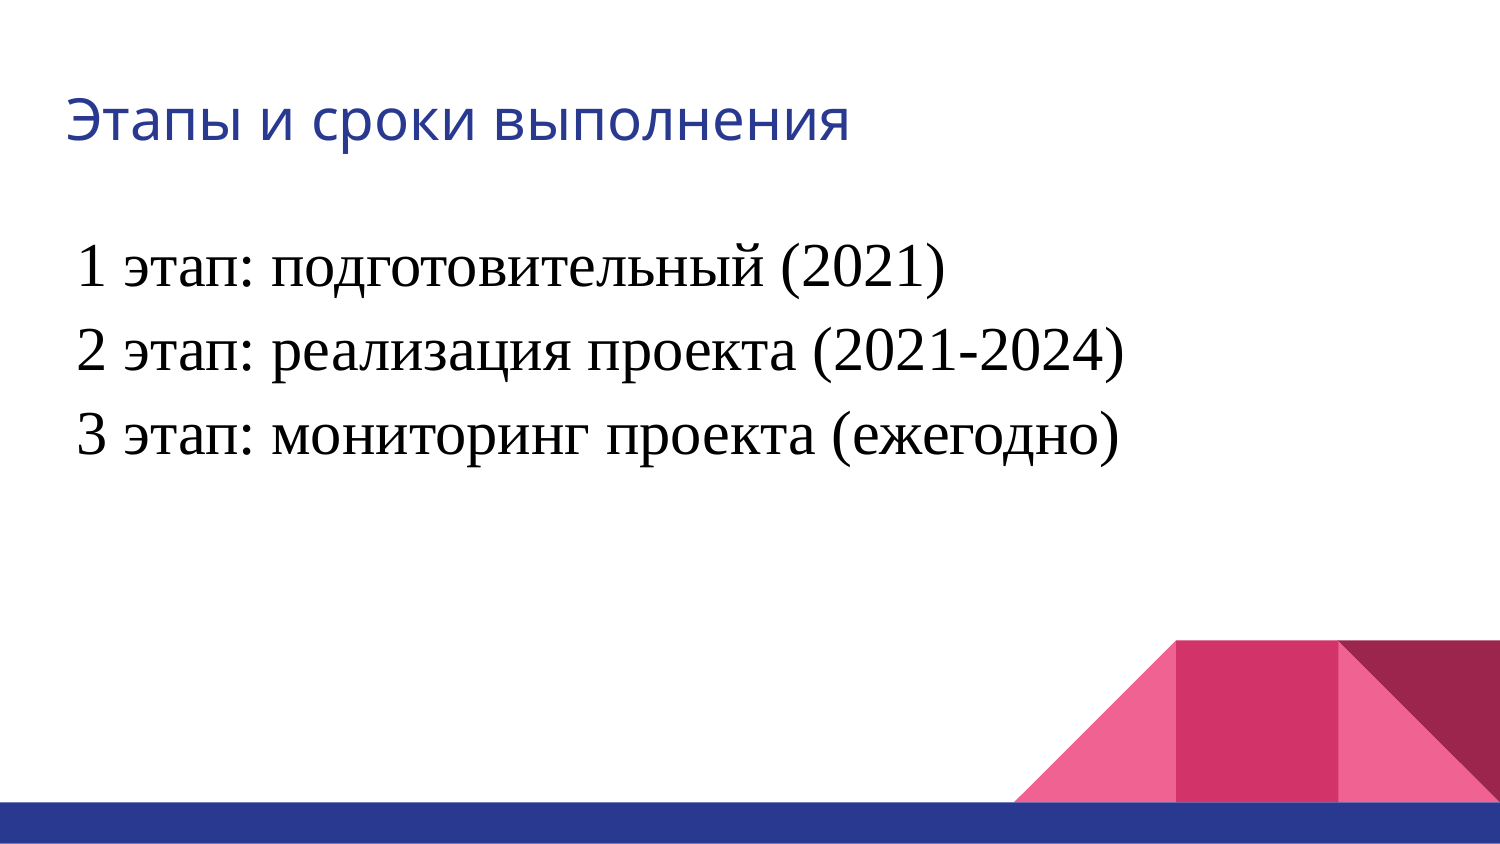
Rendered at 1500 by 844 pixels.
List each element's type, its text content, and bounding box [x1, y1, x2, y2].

title Этапы и сроки выполнения [51, 67, 1449, 167]
list 1 этап: подготовительный (2021) 2 этап: реализация проекта (2021-2024) 3 этап: мониторинг проекта (ежегодно) [51, 201, 1449, 505]
